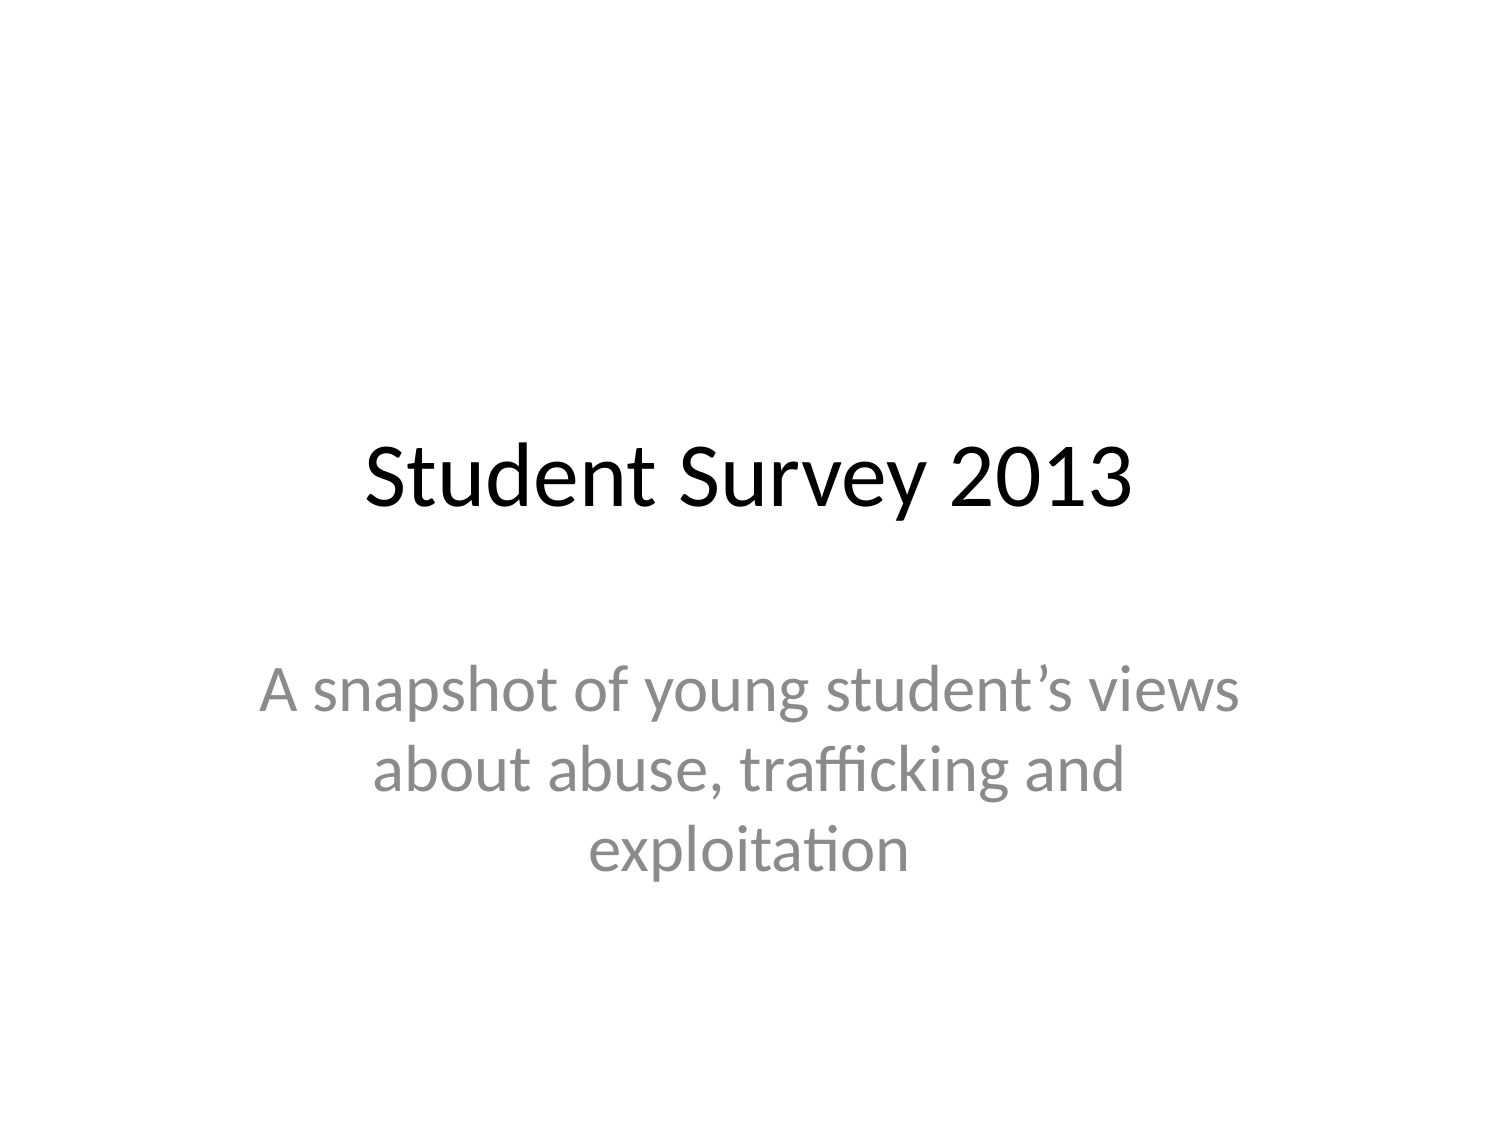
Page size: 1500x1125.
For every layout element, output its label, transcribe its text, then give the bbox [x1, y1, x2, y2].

title Student Survey 2013 [112, 349, 1388, 591]
subtitle A snapshot of young student’s views about abuse, trafficking and exploitation [225, 637, 1275, 925]
